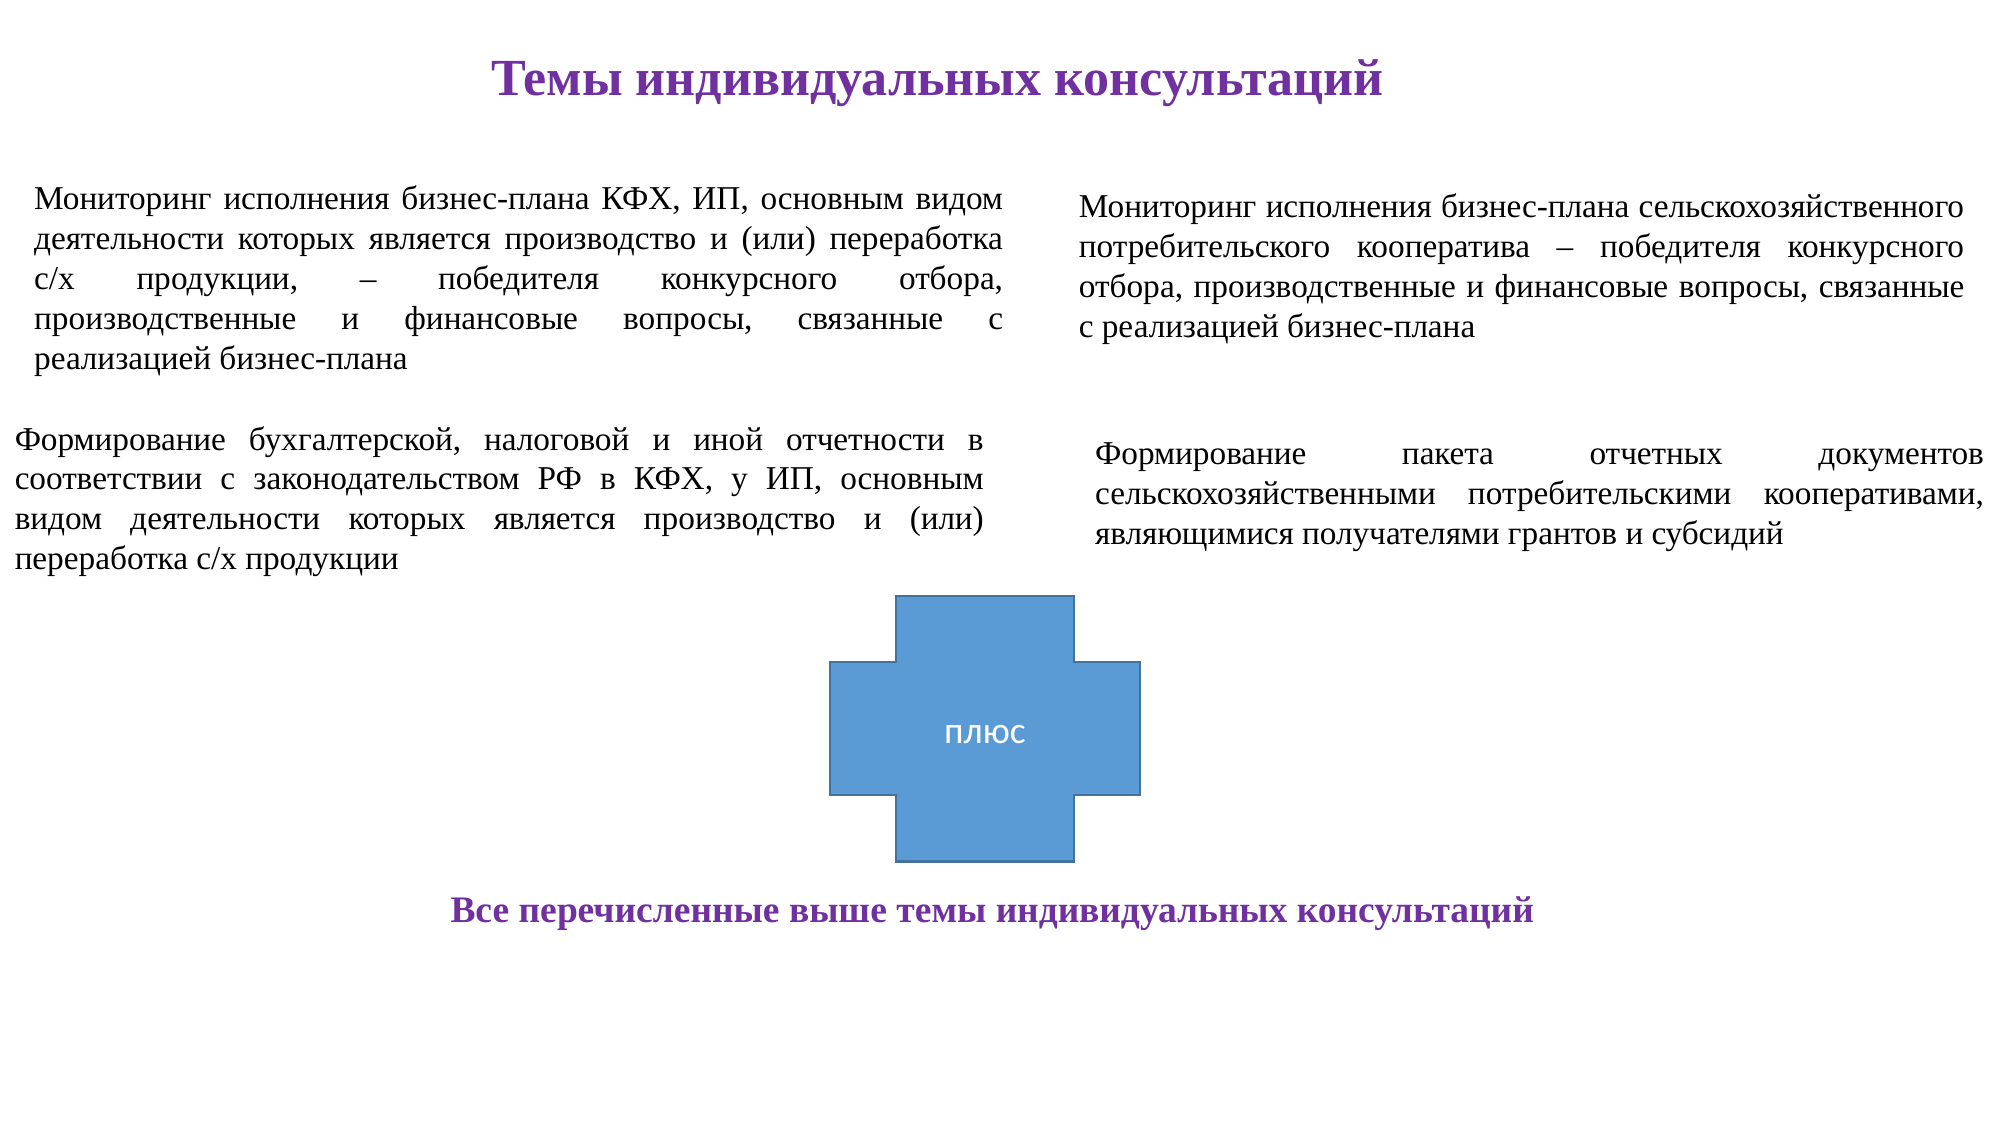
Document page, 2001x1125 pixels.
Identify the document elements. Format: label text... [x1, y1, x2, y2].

text_box Мониторинг исполнения бизнес-плана КФХ, ИП, основным видом деятельности которых является производство и (или) переработка с/х продукции, – победителя конкурсного отбора, производственные и финансовые вопросы, связанные с реализацией бизнес-плана [19, 168, 1020, 384]
text_box плюс [829, 595, 1141, 863]
text_box Все перечисленные выше темы индивидуальных консультаций [435, 877, 1550, 938]
text_box Темы индивидуальных консультаций [476, 35, 1538, 113]
text_box Формирование бухгалтерской, налоговой и иной отчетности в соответствии с законодательством РФ в КФХ, у ИП, основным видом деятельности которых является производство и (или) переработка с/х продукции [0, 409, 1000, 584]
text_box Мониторинг исполнения бизнес-плана сельскохозяйственного потребительского кооператива – победителя конкурсного отбора, производственные и финансовые вопросы, связанные с реализацией бизнес-плана [1064, 177, 1981, 352]
text_box Формирование пакета отчетных документов сельскохозяйственными потребительскими кооперативами, являющимися получателями грантов и субсидий [1080, 424, 2000, 559]
